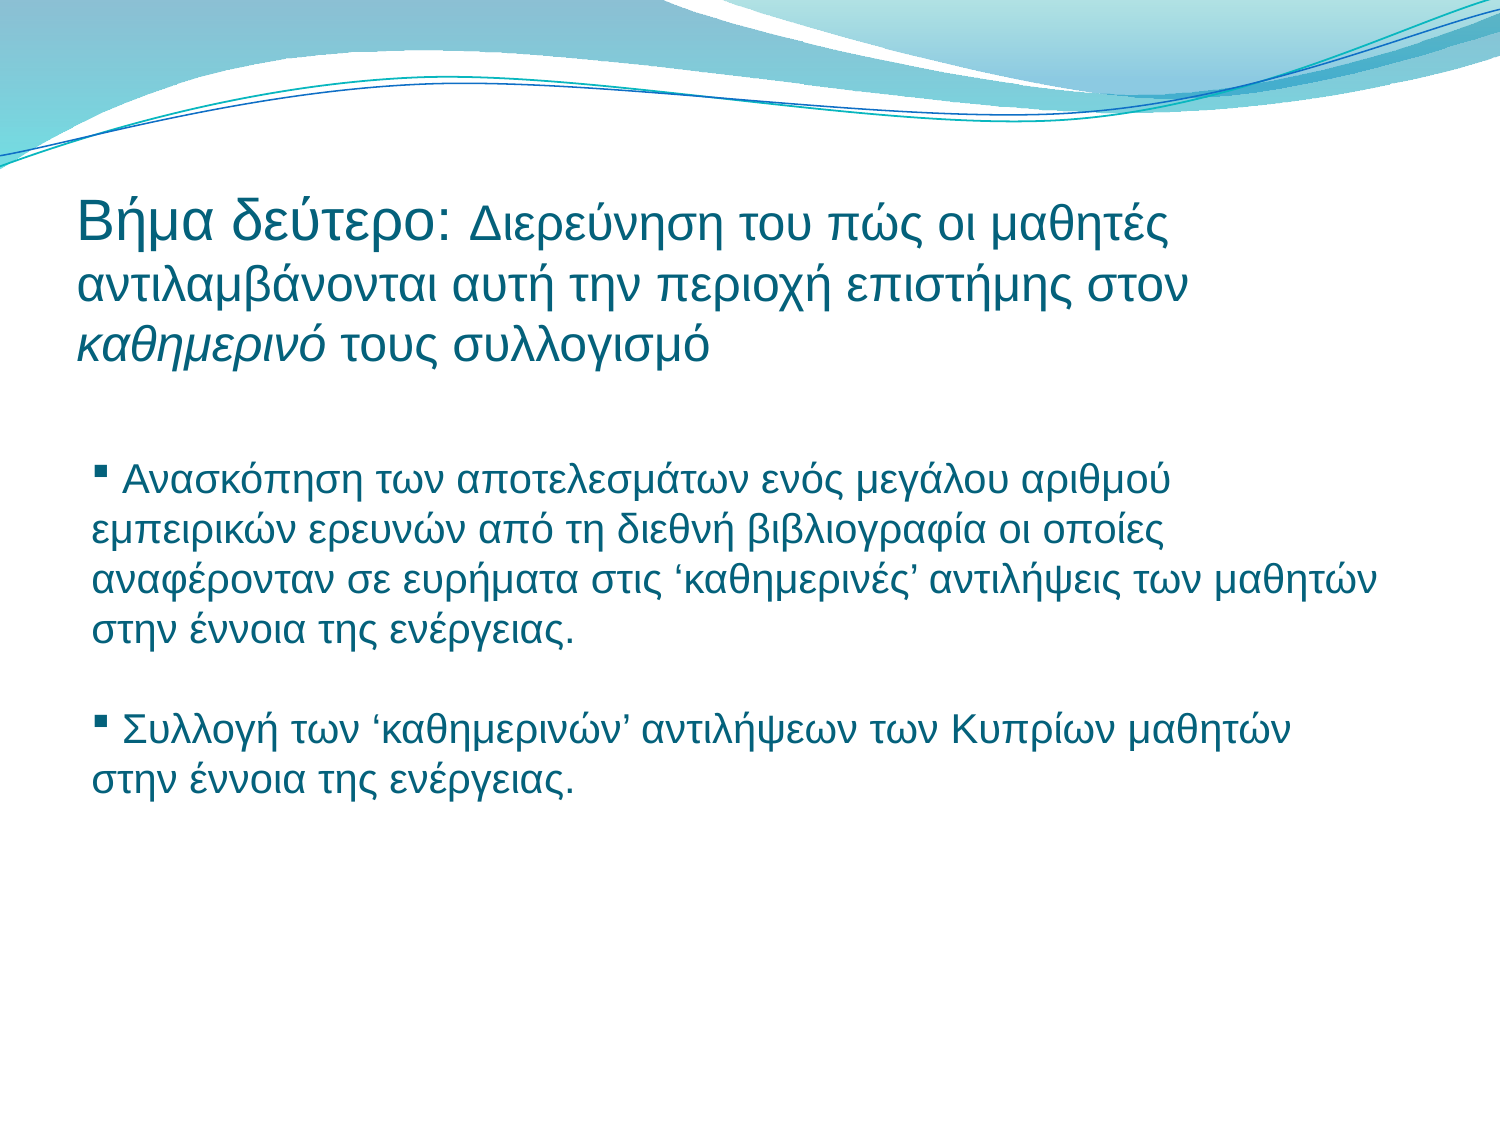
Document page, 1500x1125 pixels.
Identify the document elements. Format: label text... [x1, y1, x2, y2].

title Βήμα δεύτερο: Διερεύνηση του πώς οι μαθητές αντιλαμβάνονται αυτή την περιοχή επιστήμης στον καθημερινό τους συλλογισμό [76, 184, 1440, 372]
text_box Ανασκόπηση των αποτελεσμάτων ενός μεγάλου αριθμού εμπειρικών ερευνών από τη διεθνή βιβλιογραφία οι οποίες αναφέρονταν σε ευρήματα στις ‘καθημερινές’ αντιλήψεις των μαθητών στην έννοια της ενέργειας. Συλλογή των ‘καθημερινών’ αντιλήψεων των Κυπρίων μαθητών στην έννοια της ενέργειας. [76, 444, 1400, 860]
